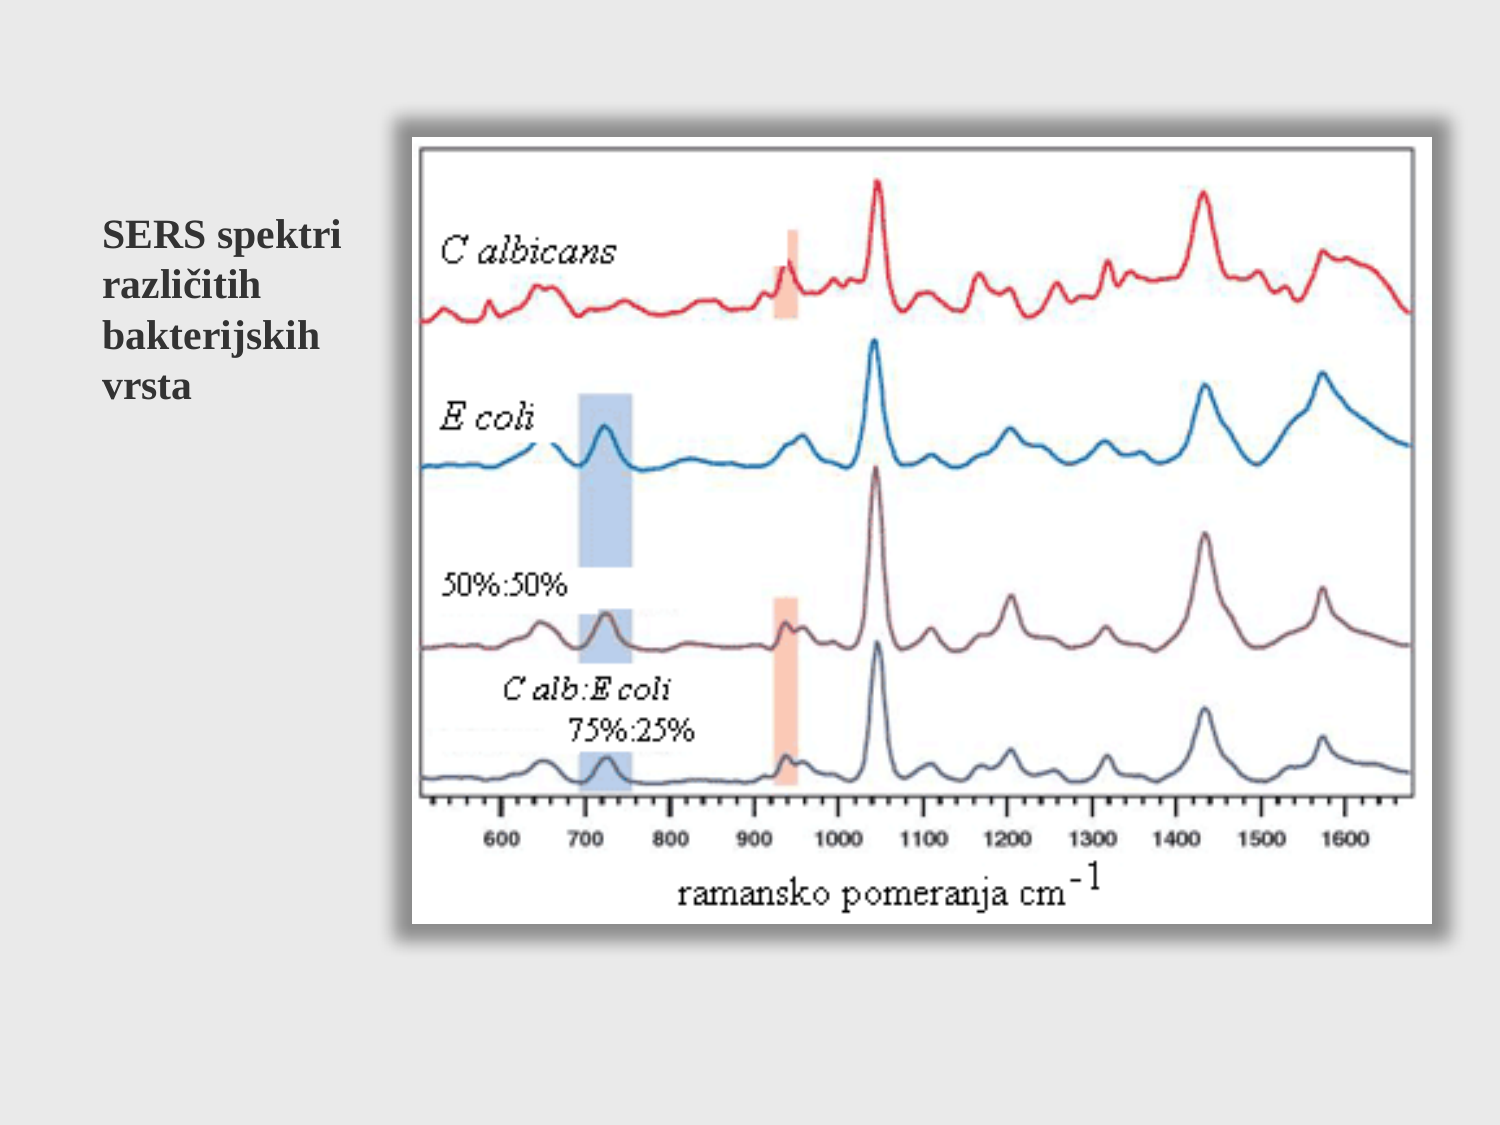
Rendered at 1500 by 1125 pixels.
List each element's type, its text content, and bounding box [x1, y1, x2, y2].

picture [412, 137, 1433, 924]
text_box SERS spektri različitih bakterijskih vrsta [87, 199, 407, 415]
